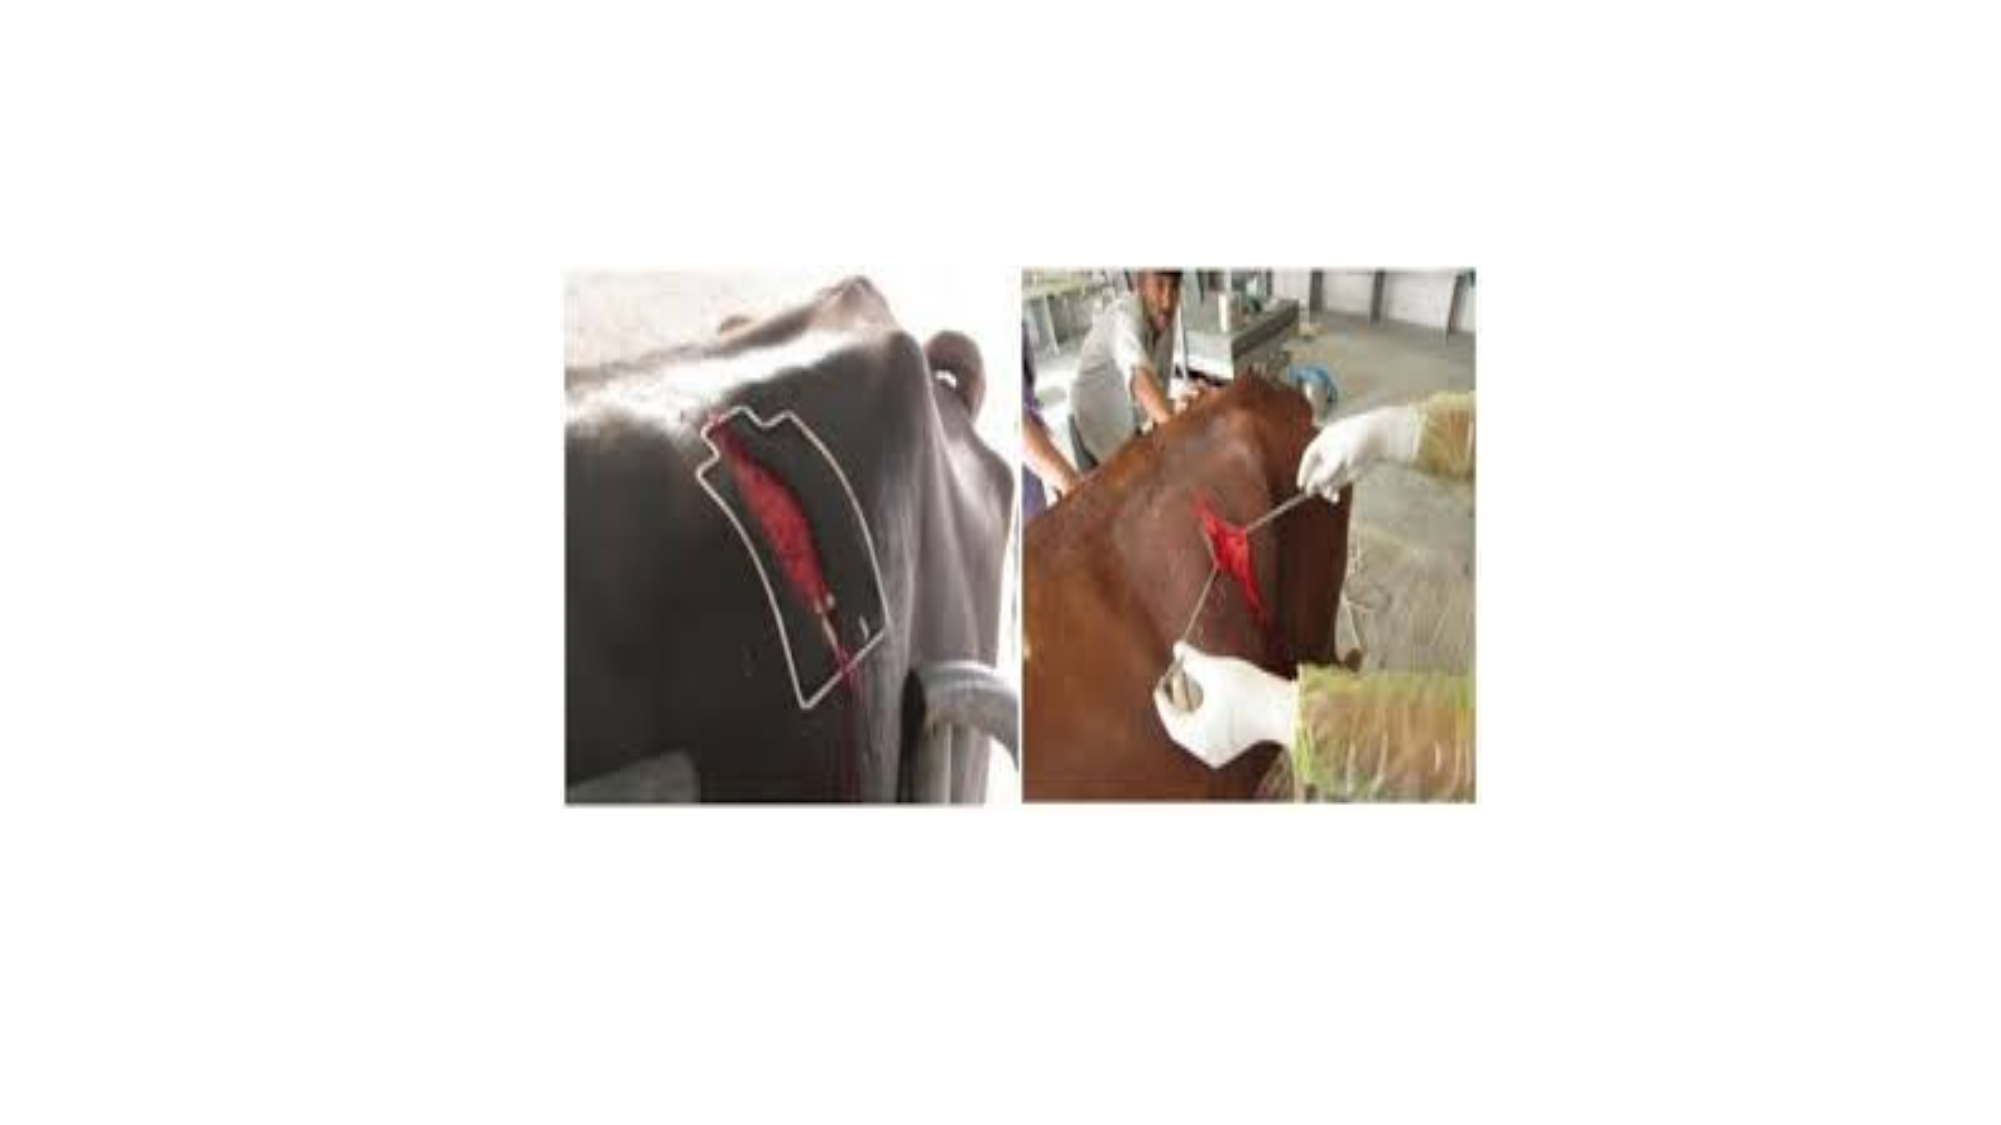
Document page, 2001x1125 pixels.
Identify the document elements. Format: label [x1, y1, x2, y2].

list [560, 265, 1482, 813]
